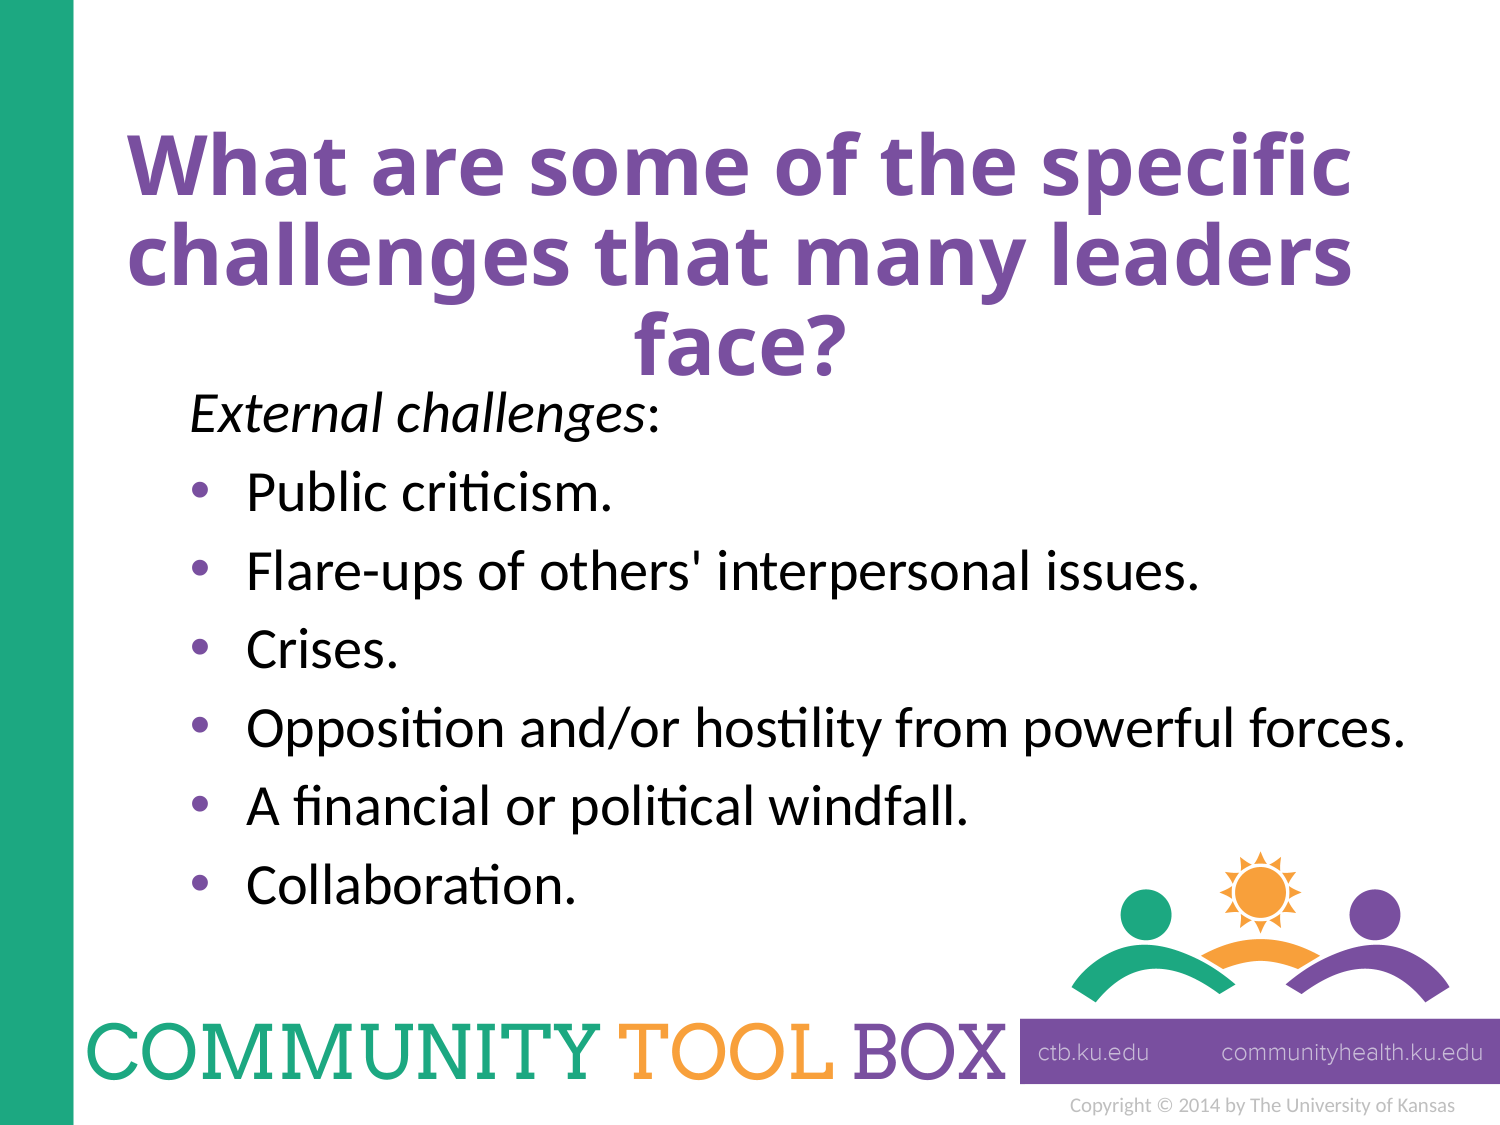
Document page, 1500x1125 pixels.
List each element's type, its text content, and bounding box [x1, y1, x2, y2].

title What are some of the specific challenges that many leaders face? [75, 149, 1407, 368]
picture [0, 0, 1500, 1125]
list External challenges: Public criticism. Flare-ups of others' interpersonal issues. Crises. Opposition and/or hostility from powerful forces. A financial or political windfall. Collaboration. [174, 375, 1438, 938]
